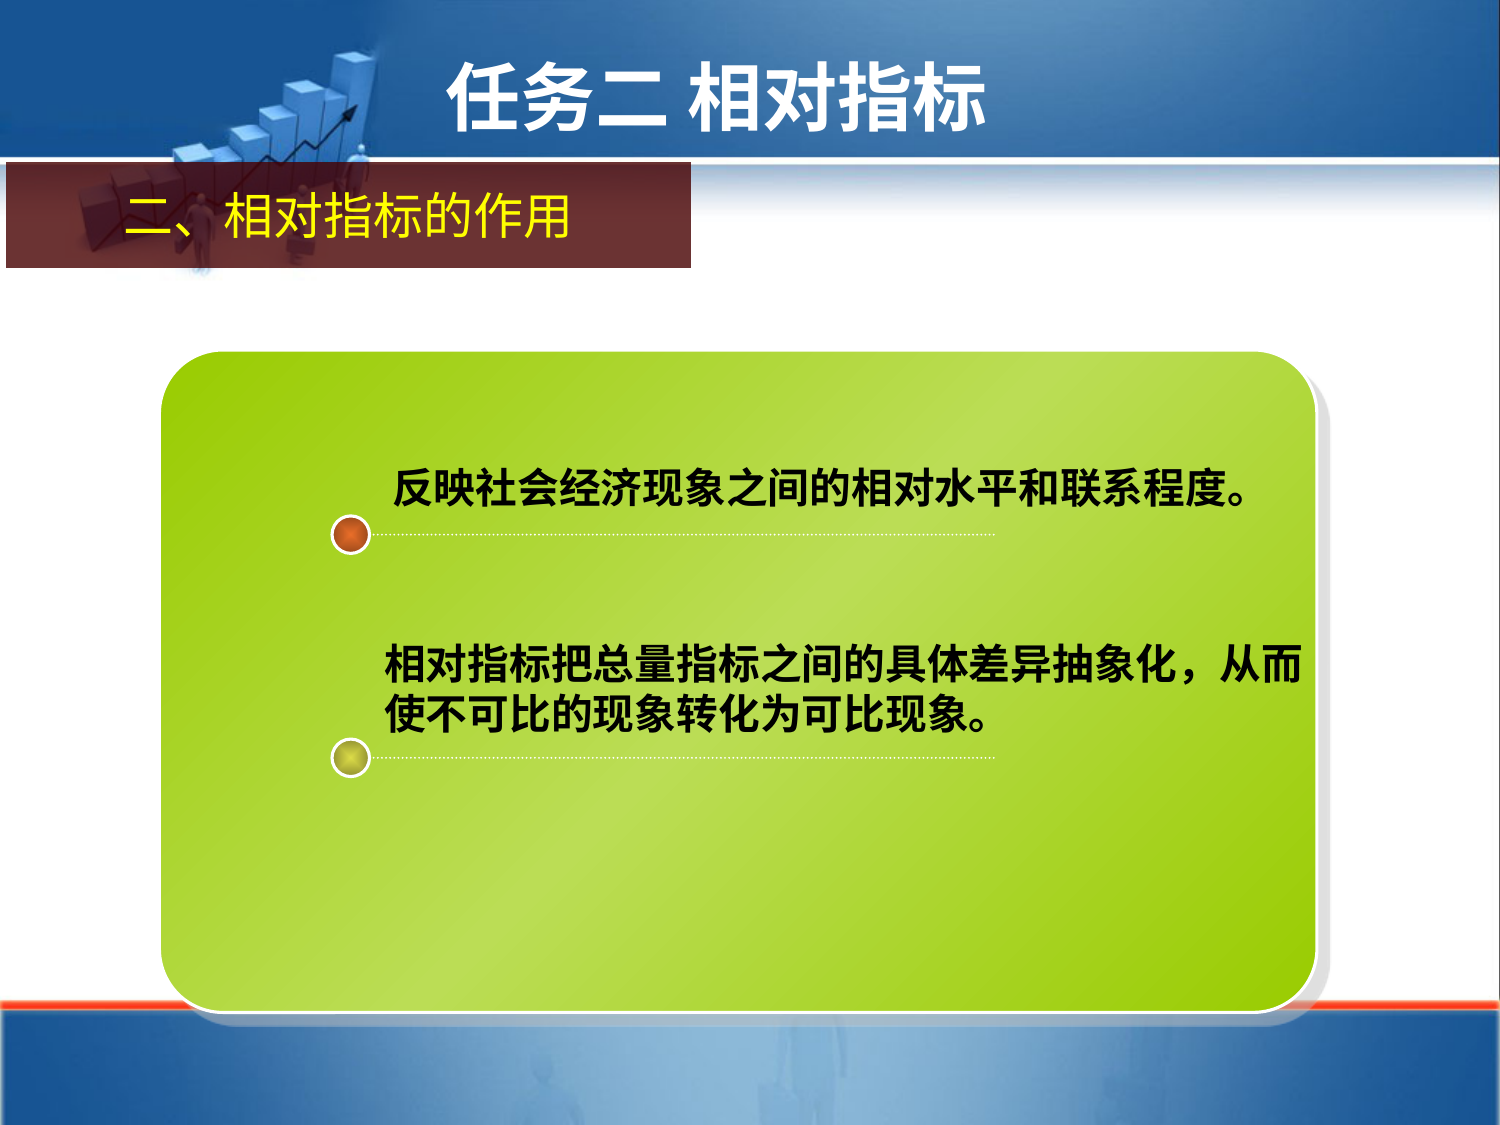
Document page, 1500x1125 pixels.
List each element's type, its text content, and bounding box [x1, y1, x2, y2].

text_box 反映社会经济现象之间的相对水平和联系程度。 [377, 454, 1394, 520]
text_box 任务二 相对指标 [395, 42, 1500, 148]
text_box [159, 349, 1317, 1013]
picture [0, 0, 1500, 1125]
text_box 相对指标把总量指标之间的具体差异抽象化，从而使不可比的现象转化为可比现象。 [369, 630, 1353, 745]
text_box 二、相对指标的作用 [6, 162, 691, 268]
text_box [331, 468, 995, 554]
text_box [331, 738, 995, 777]
